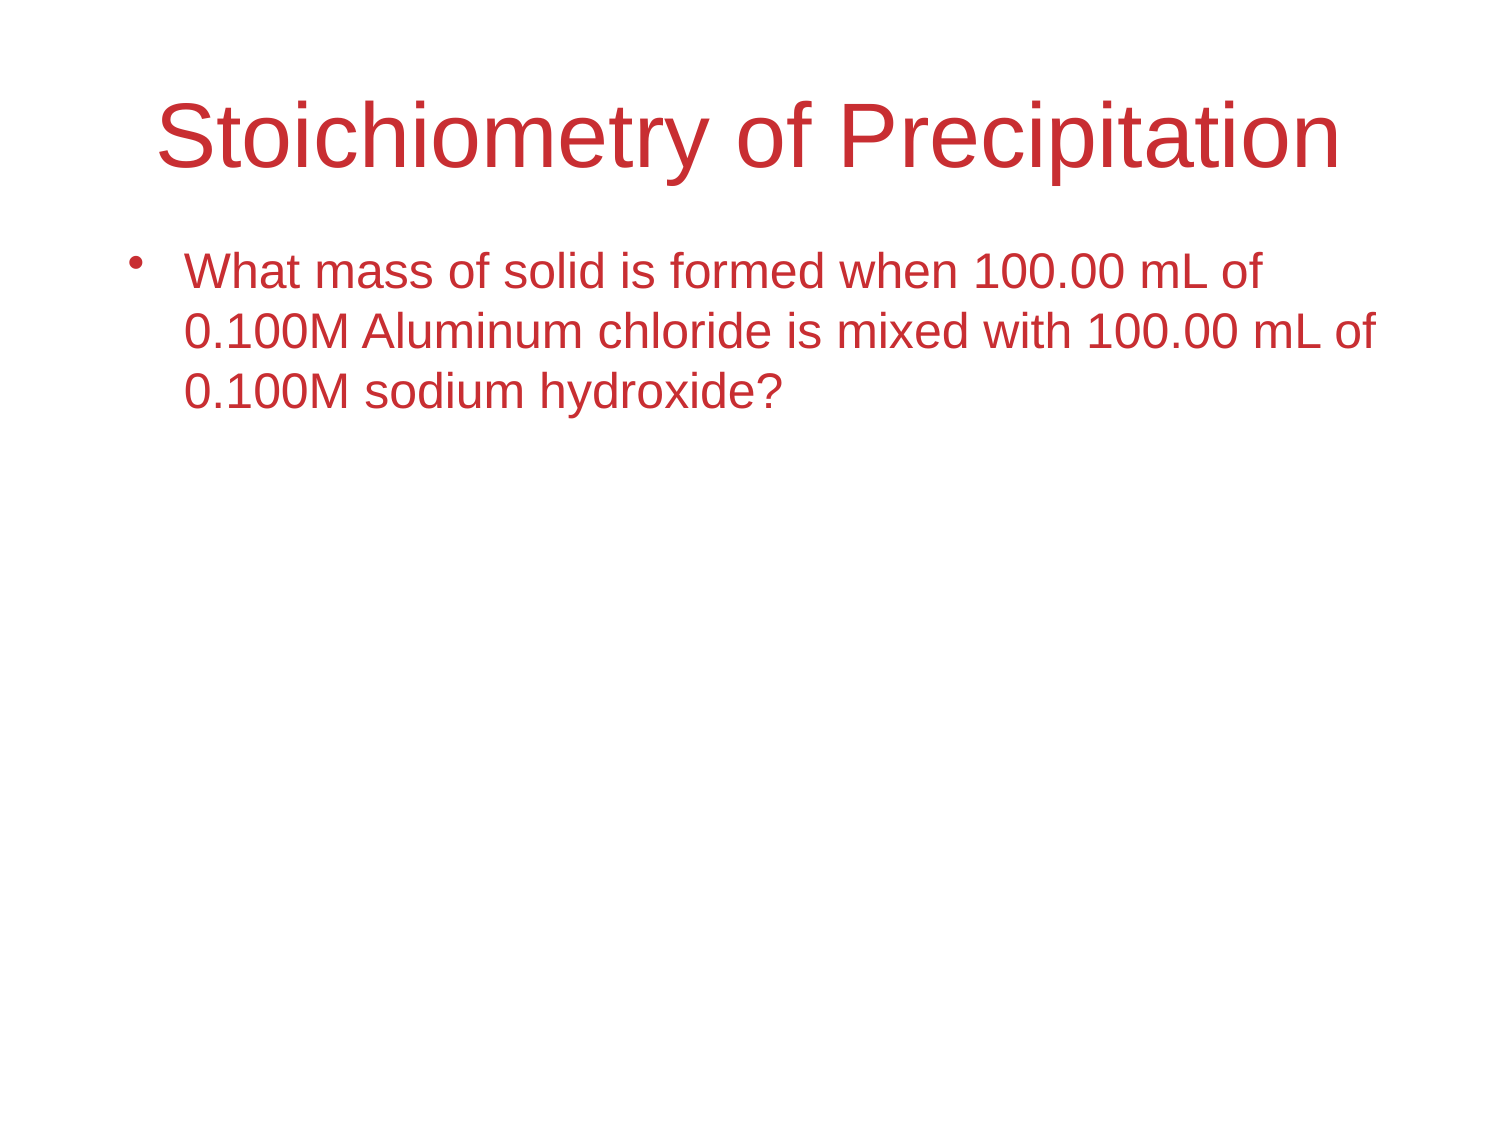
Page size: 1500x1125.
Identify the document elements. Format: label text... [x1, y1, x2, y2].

list What mass of solid is formed when 100.00 mL of 0.100M Aluminum chloride is mixed with 100.00 mL of 0.100M sodium hydroxide? [112, 230, 1423, 938]
title Stoichiometry of Precipitation [112, 37, 1388, 226]
